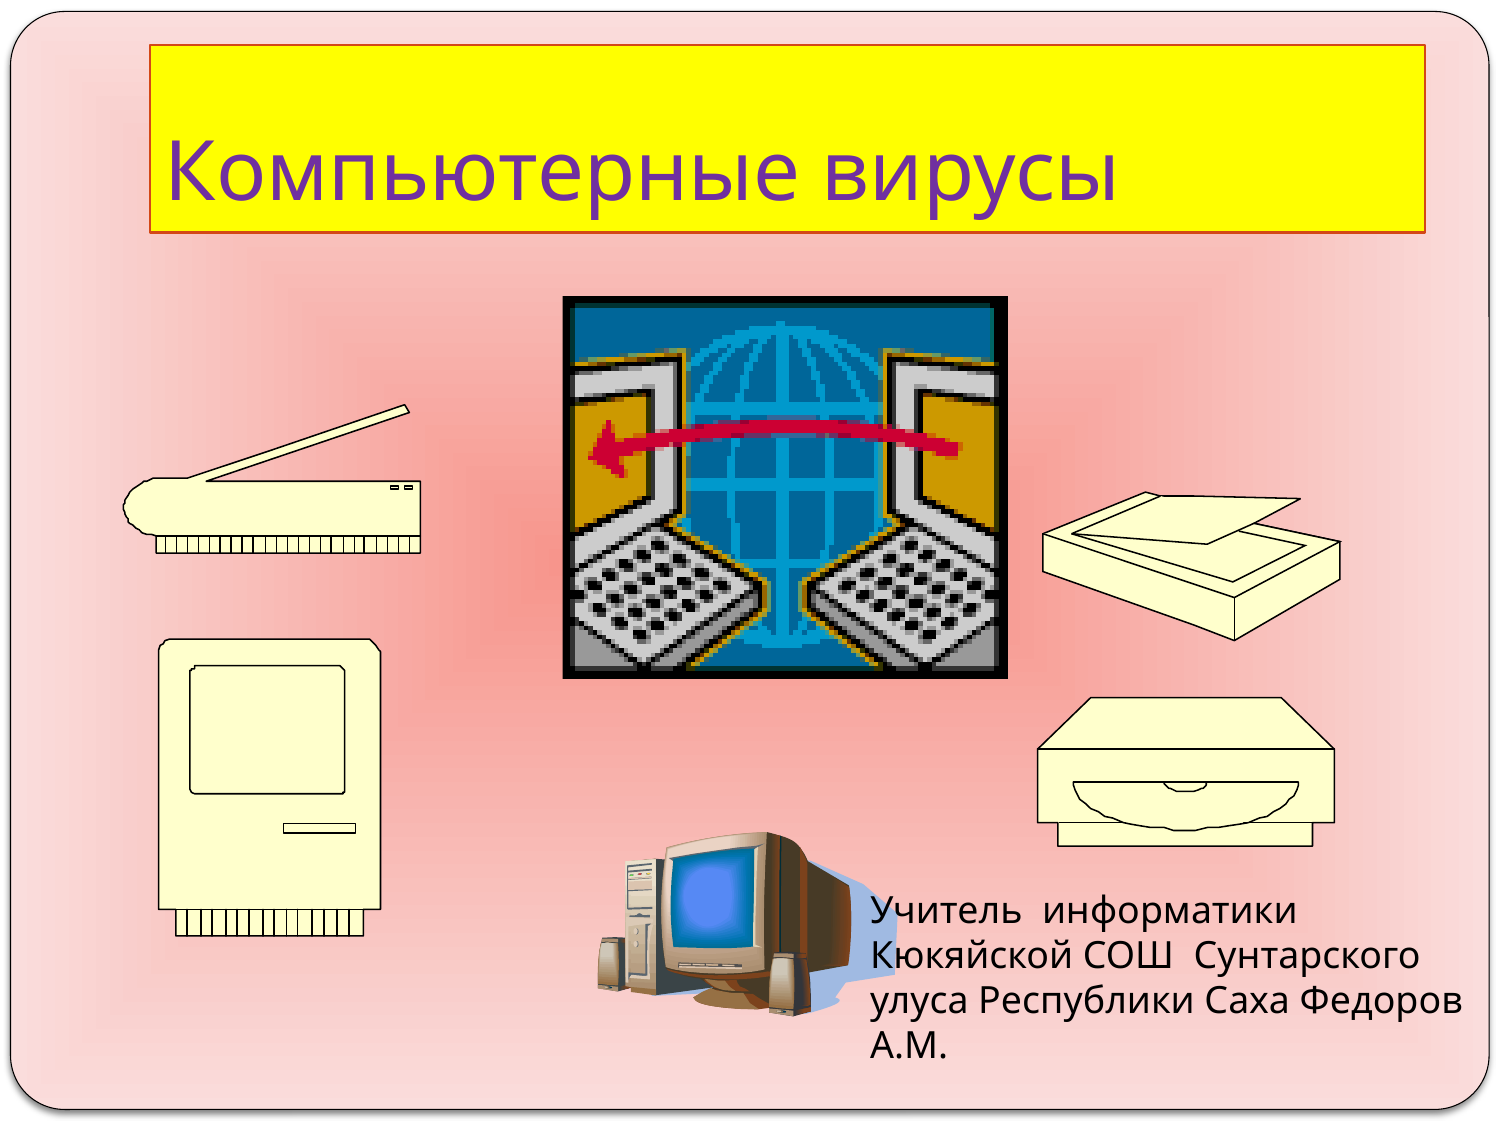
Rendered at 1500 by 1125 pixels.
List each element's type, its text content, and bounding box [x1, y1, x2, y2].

picture [562, 295, 1009, 680]
title Компьютерные вирусы [149, 44, 1426, 234]
picture [597, 831, 898, 1017]
picture [1031, 691, 1343, 855]
text_box [1042, 492, 1340, 641]
picture [116, 398, 429, 562]
text_box Учитель информатики Кюкяйской СОШ Cунтарского улуса Республики Саха Федоров А.М. [855, 878, 1500, 1074]
picture [152, 632, 389, 944]
